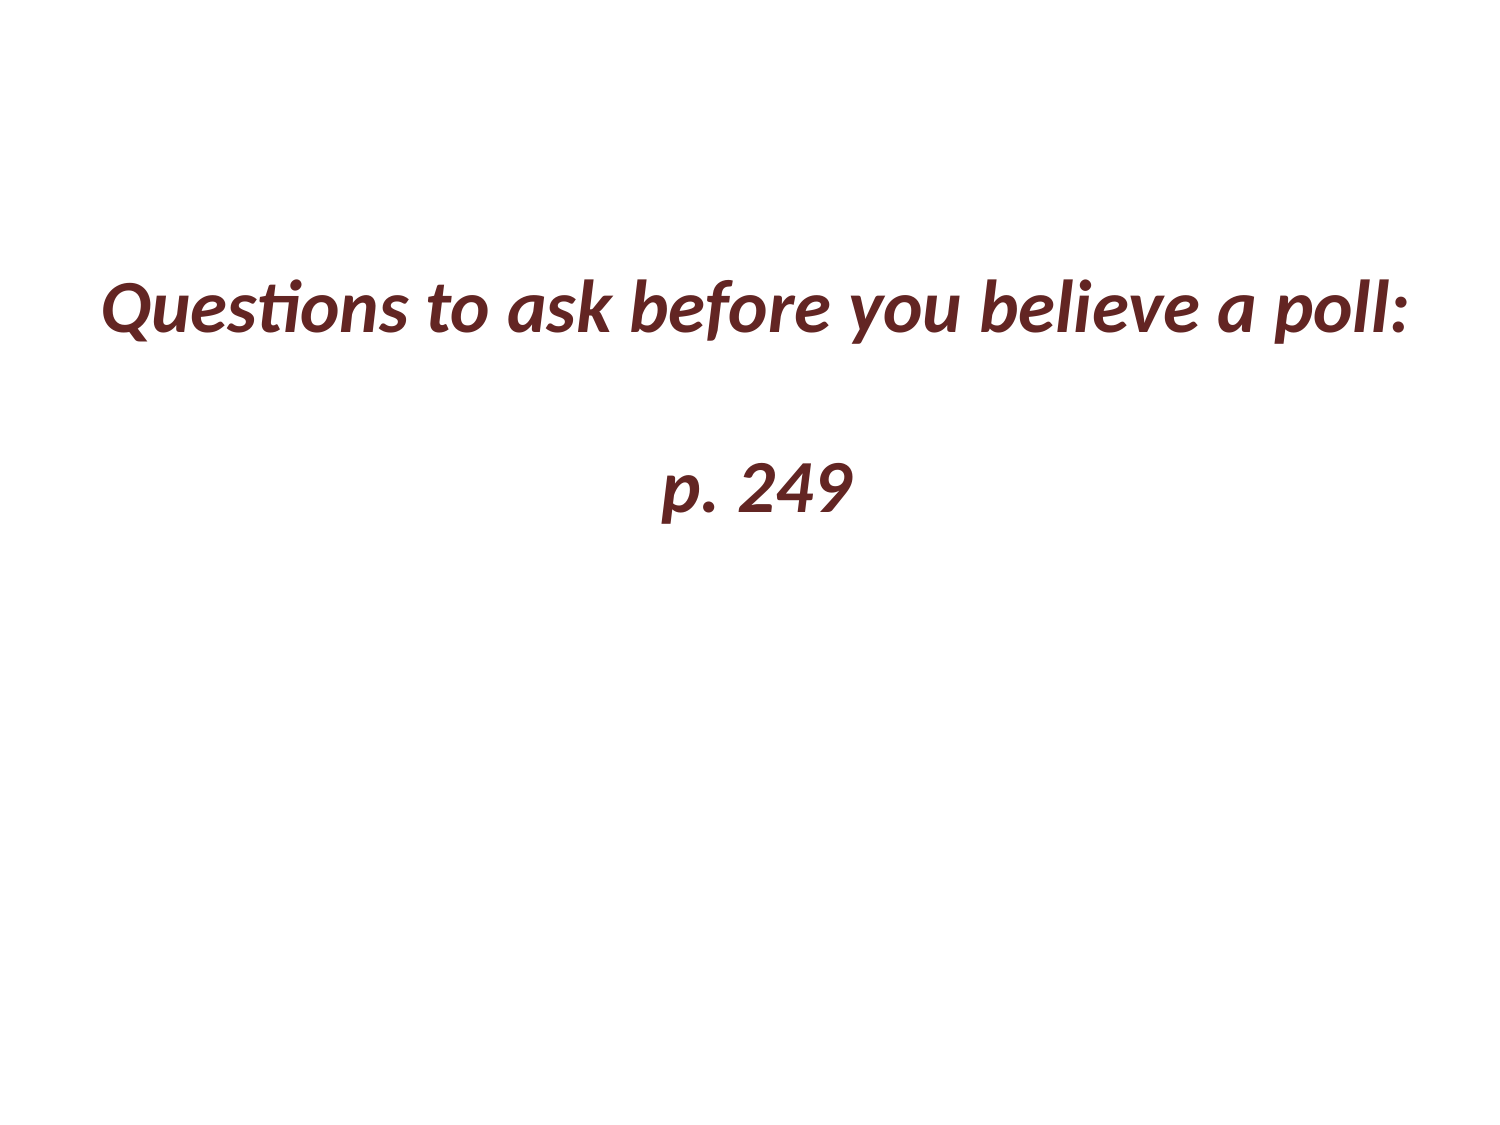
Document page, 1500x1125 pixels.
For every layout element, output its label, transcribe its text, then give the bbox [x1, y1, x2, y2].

text_box Questions to ask before you believe a poll: p. 249 [37, 249, 1475, 535]
